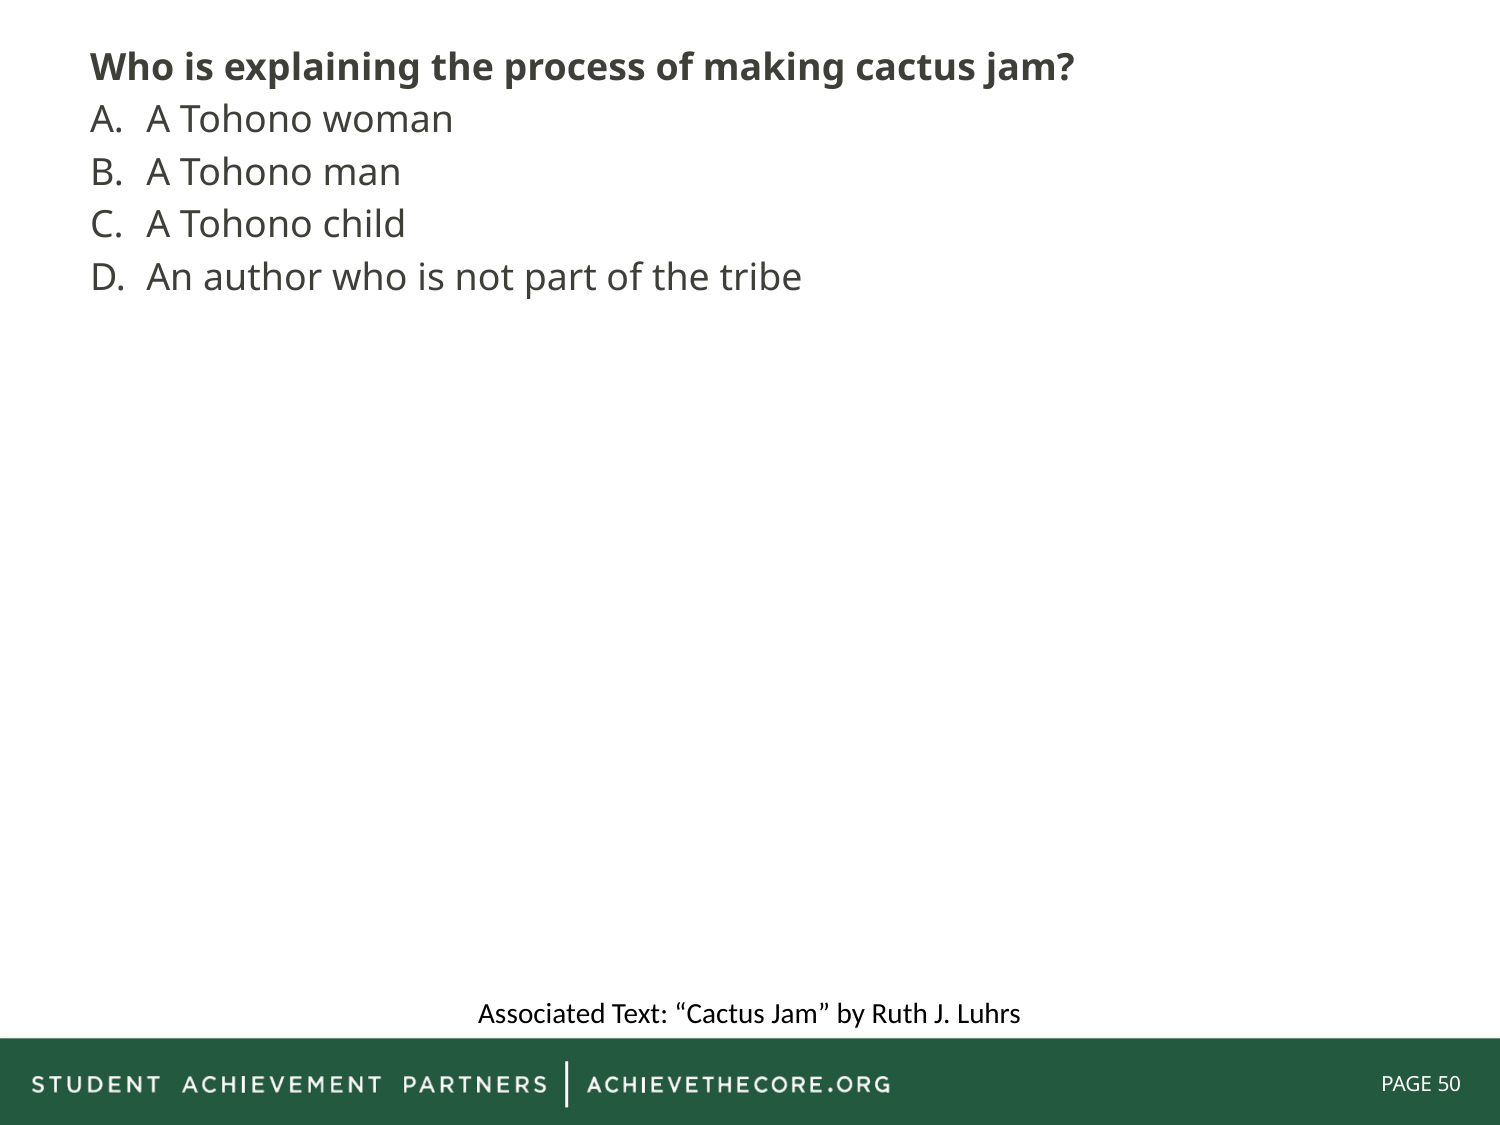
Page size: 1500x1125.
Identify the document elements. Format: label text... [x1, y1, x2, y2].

list Who is explaining the process of making cactus jam? A Tohono woman A Tohono man A Tohono child An author who is not part of the tribe [75, 35, 1442, 988]
text_box Associated Text: “Cactus Jam” by Ruth J. Luhrs [74, 987, 1425, 1038]
